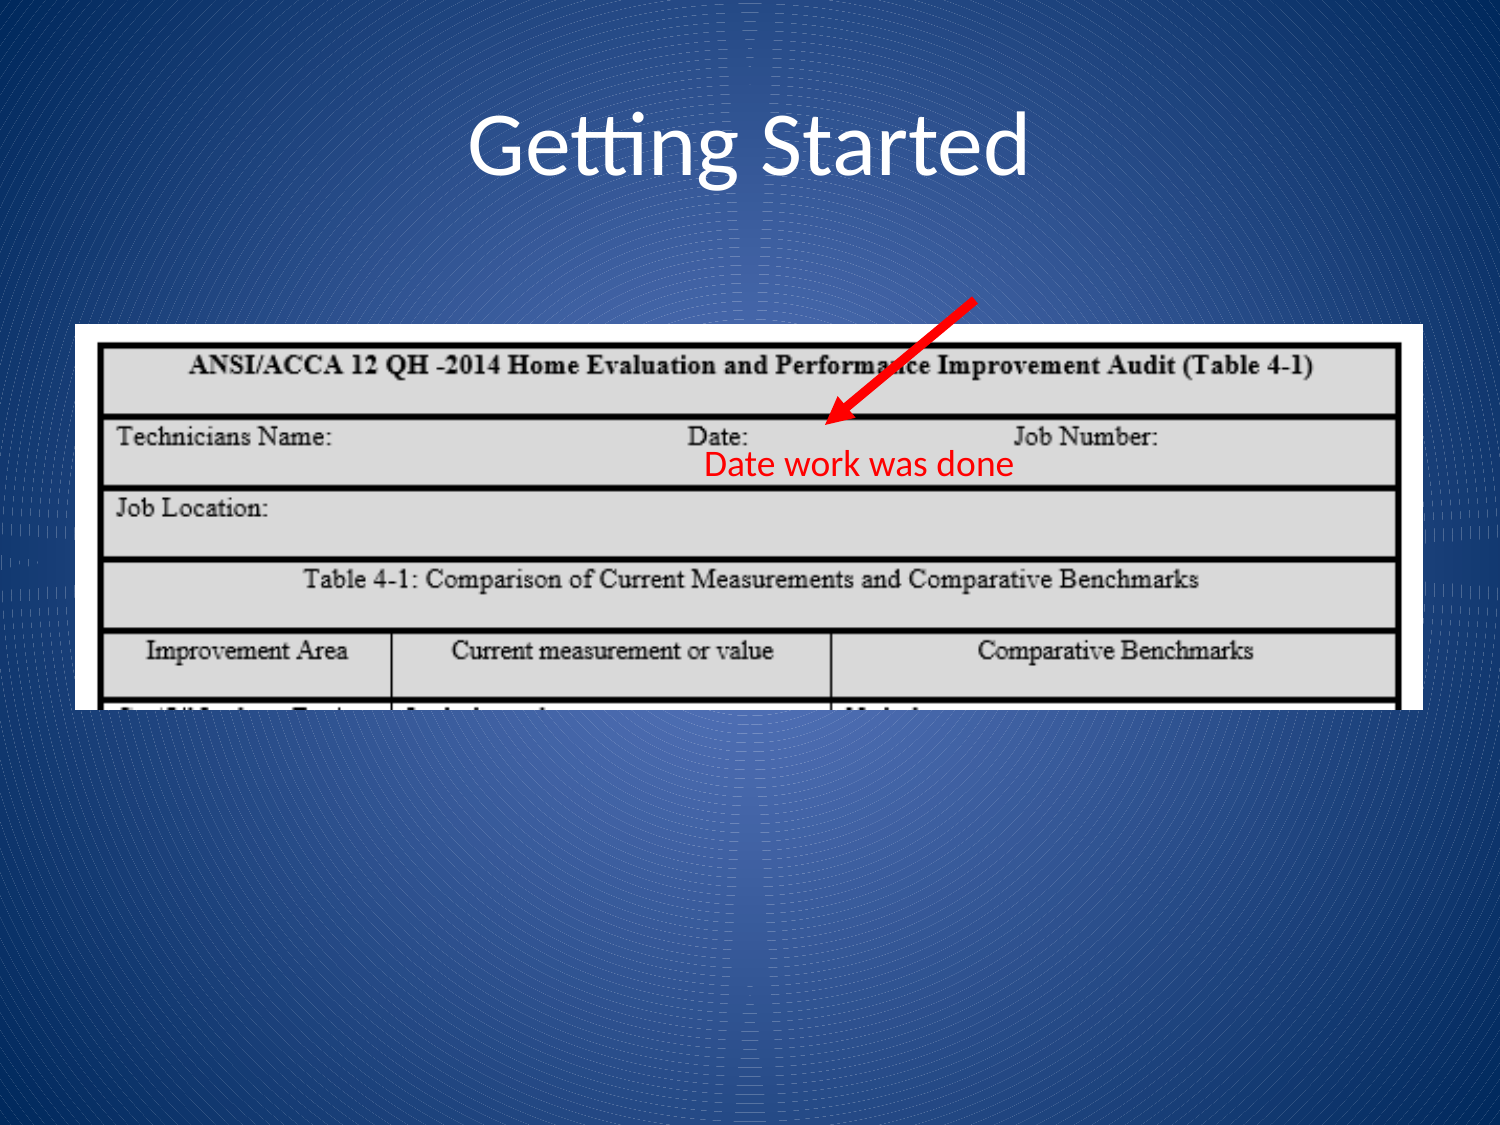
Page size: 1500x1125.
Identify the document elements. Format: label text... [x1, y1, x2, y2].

title Getting Started [75, 45, 1425, 233]
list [74, 324, 1423, 711]
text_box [824, 299, 976, 426]
